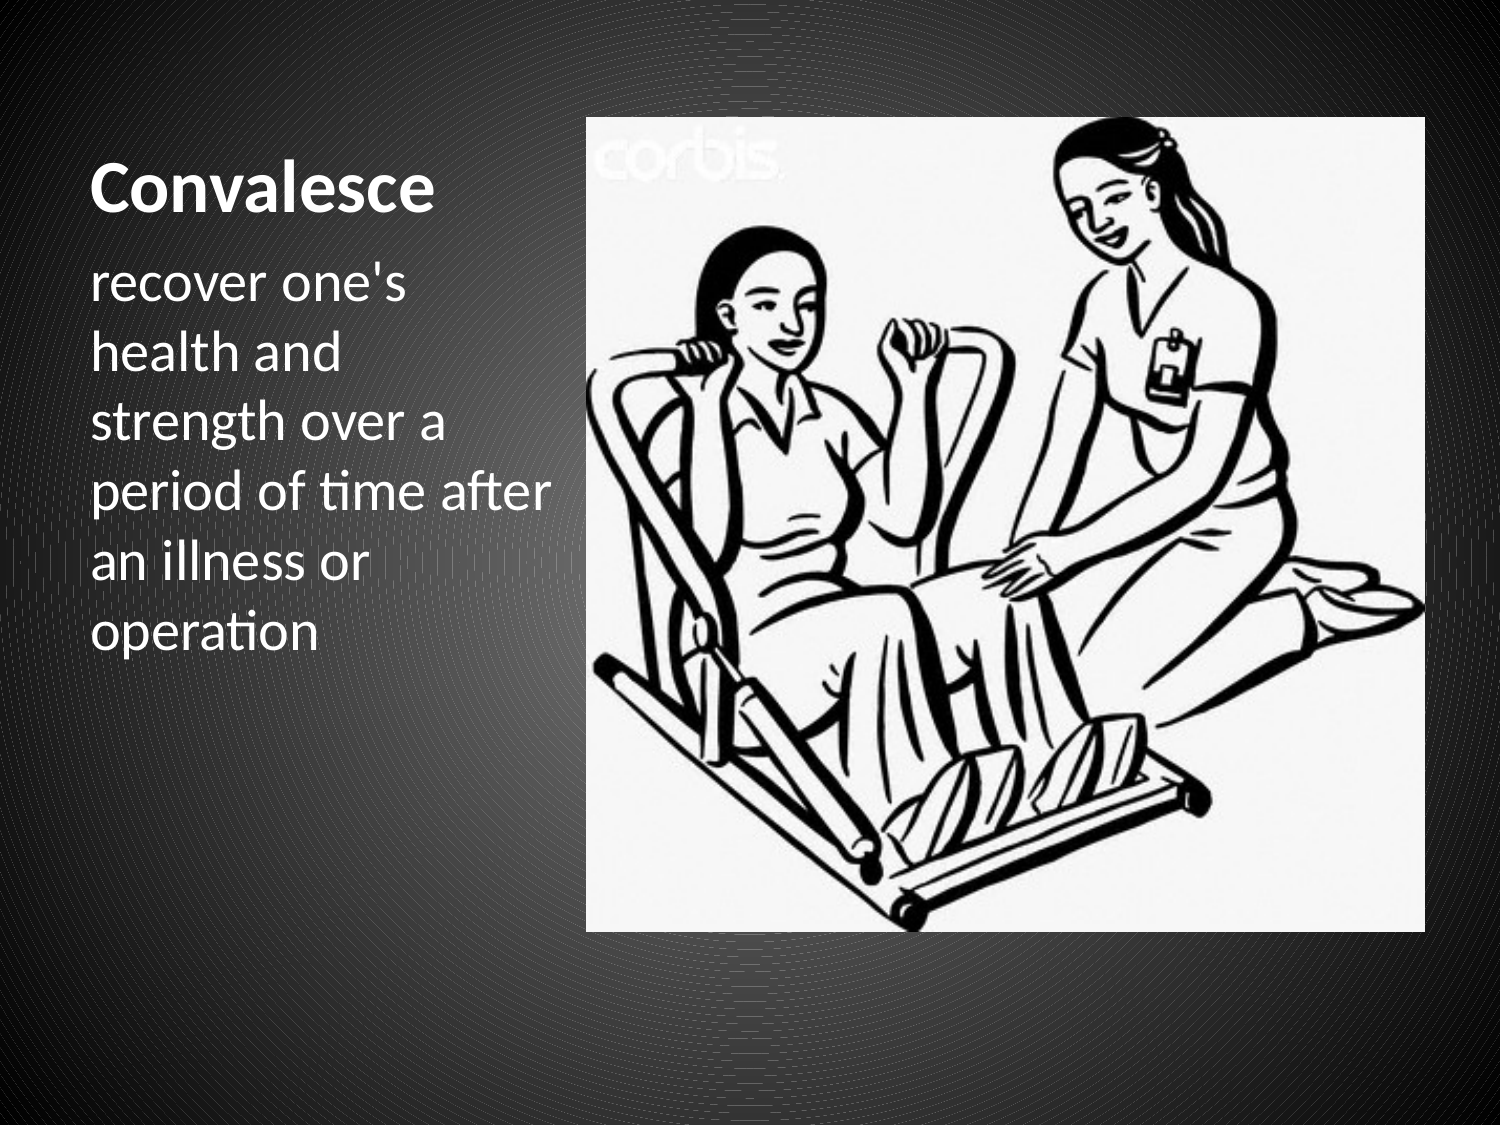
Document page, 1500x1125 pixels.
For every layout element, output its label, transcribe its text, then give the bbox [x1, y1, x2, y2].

title Convalesce [75, 44, 569, 235]
list recover one's health and strength over a period of time after an illness or operation [75, 235, 569, 1005]
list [586, 44, 1426, 1006]
